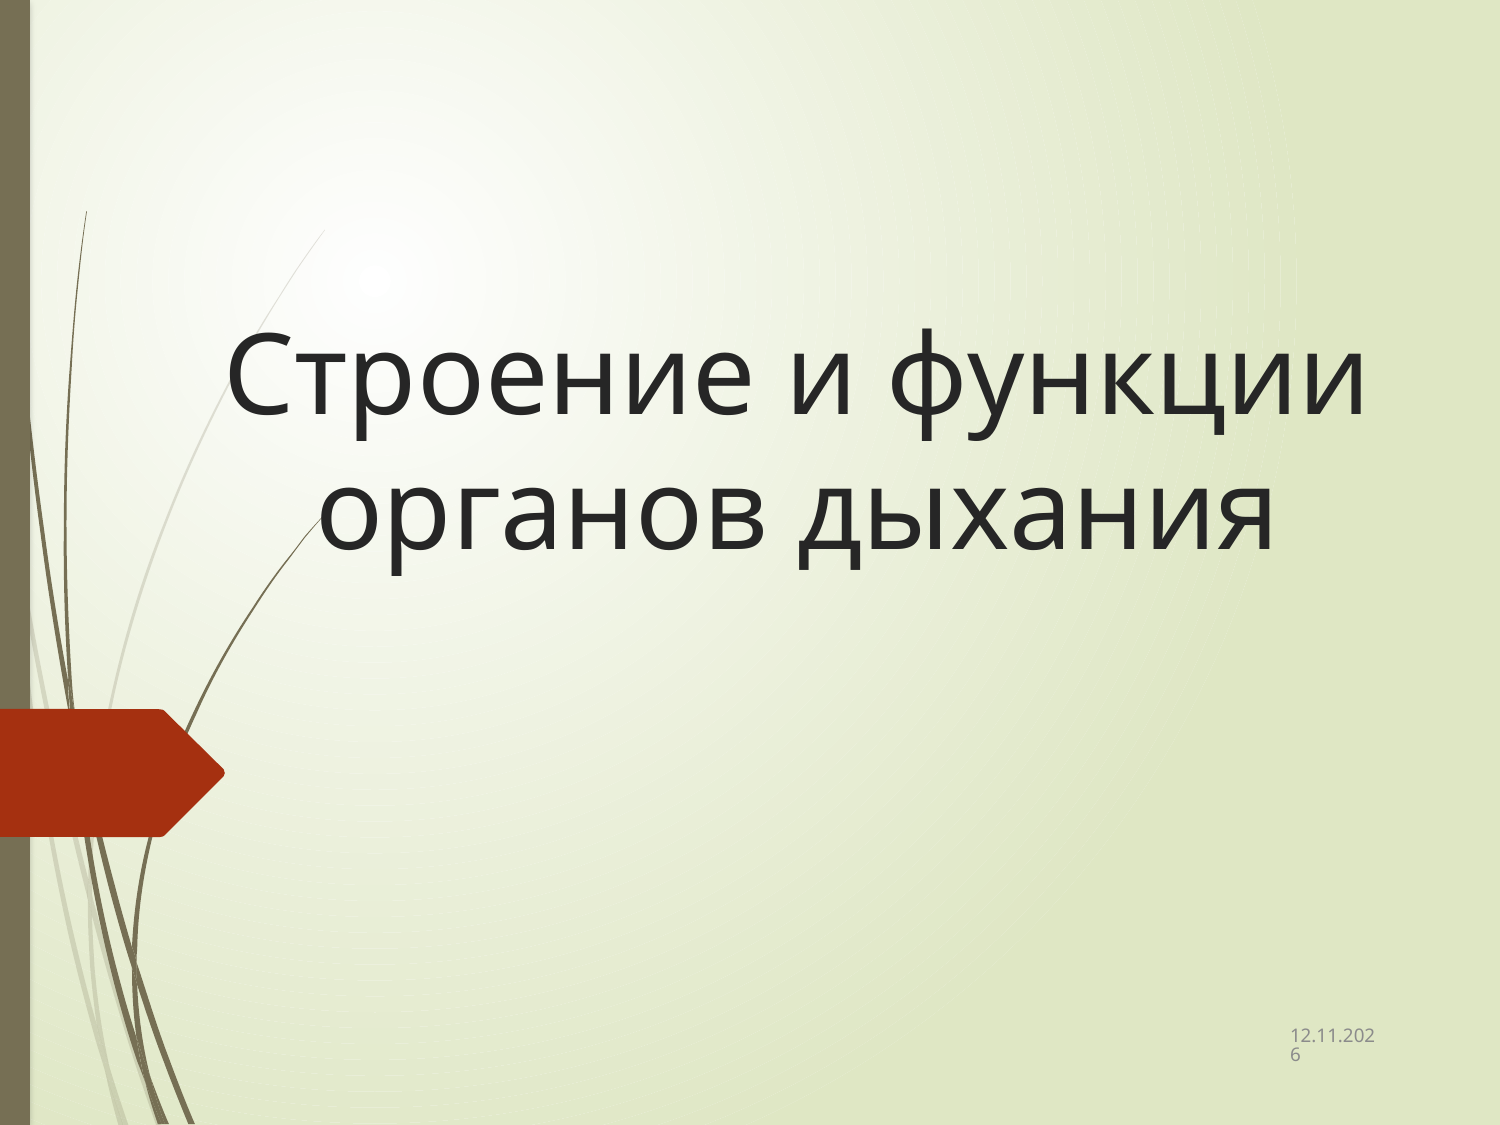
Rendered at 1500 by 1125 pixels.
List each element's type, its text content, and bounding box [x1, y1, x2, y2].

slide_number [1275, 1006, 1401, 1068]
title Строение и функции органов дыхания [194, 207, 1401, 580]
